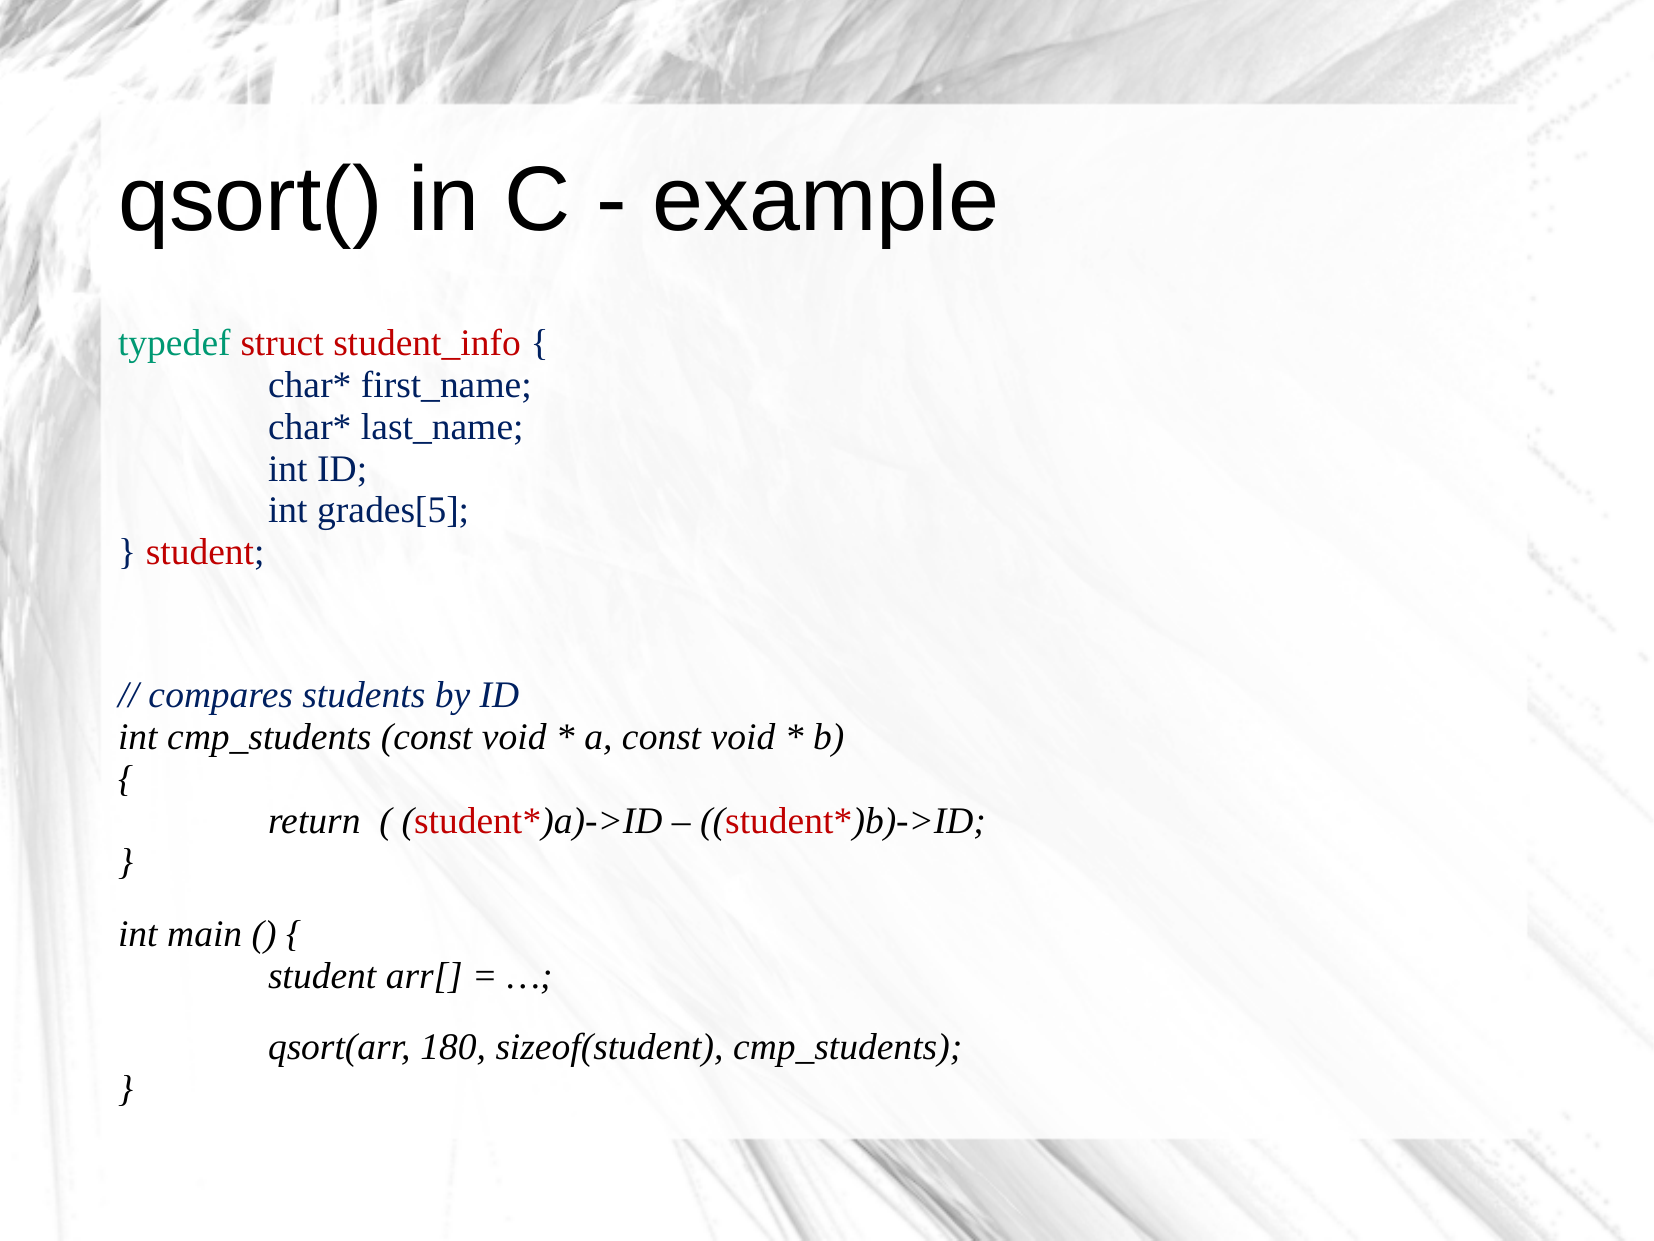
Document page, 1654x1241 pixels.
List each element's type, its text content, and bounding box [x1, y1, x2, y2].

picture [0, 0, 1654, 1241]
title qsort() in C - example [118, 112, 1506, 281]
list typedef struct student_info { char* first_name; char* last_name; int ID; int grades[5]; } student; // compares students by ID int cmp_students (const void * a, const void * b) { return ( (student*)a)->ID – ((student*)b)->ID; } int main () { student arr[] = …; qsort(arr, 180, sizeof(student), cmp_students); } [118, 319, 1571, 1109]
